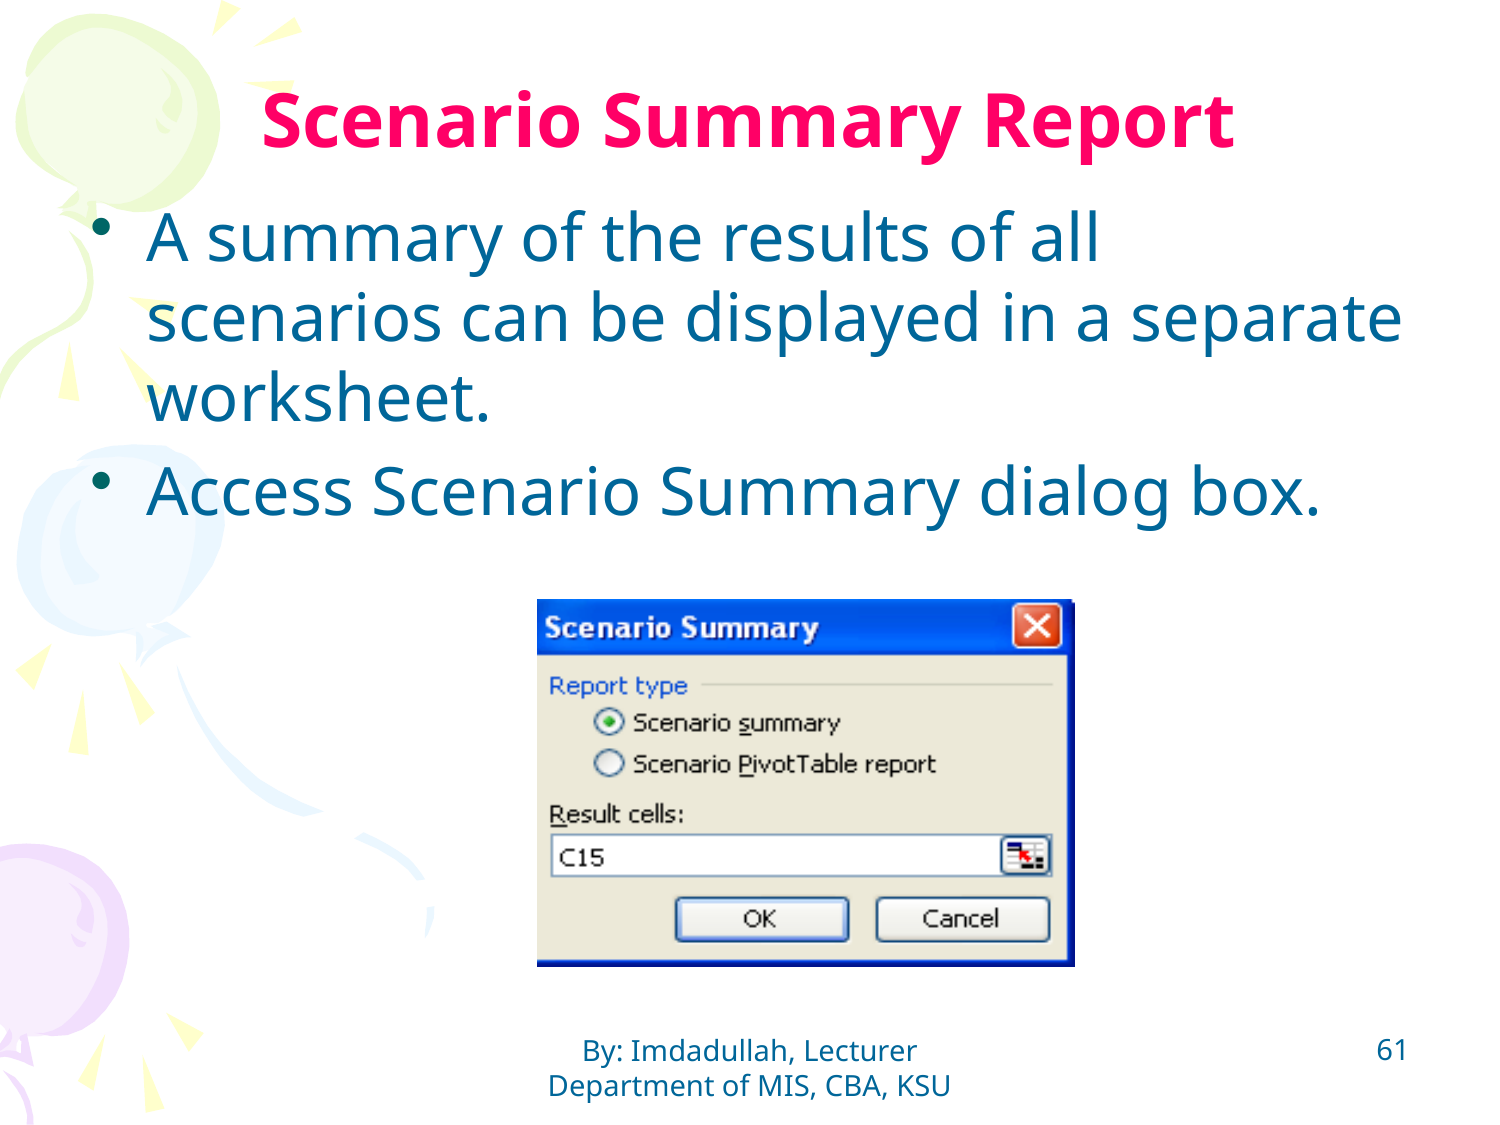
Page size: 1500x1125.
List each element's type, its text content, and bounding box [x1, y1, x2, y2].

footer By: Imdadullah, Lecturer Department of MIS, CBA, KSU [512, 1024, 988, 1101]
picture [537, 599, 1076, 967]
title Scenario Summary Report [51, 58, 1446, 172]
list A summary of the results of all scenarios can be displayed in a separate worksheet. Access Scenario Summary dialog box. [74, 187, 1426, 476]
slide_number 61 [1074, 1023, 1426, 1100]
